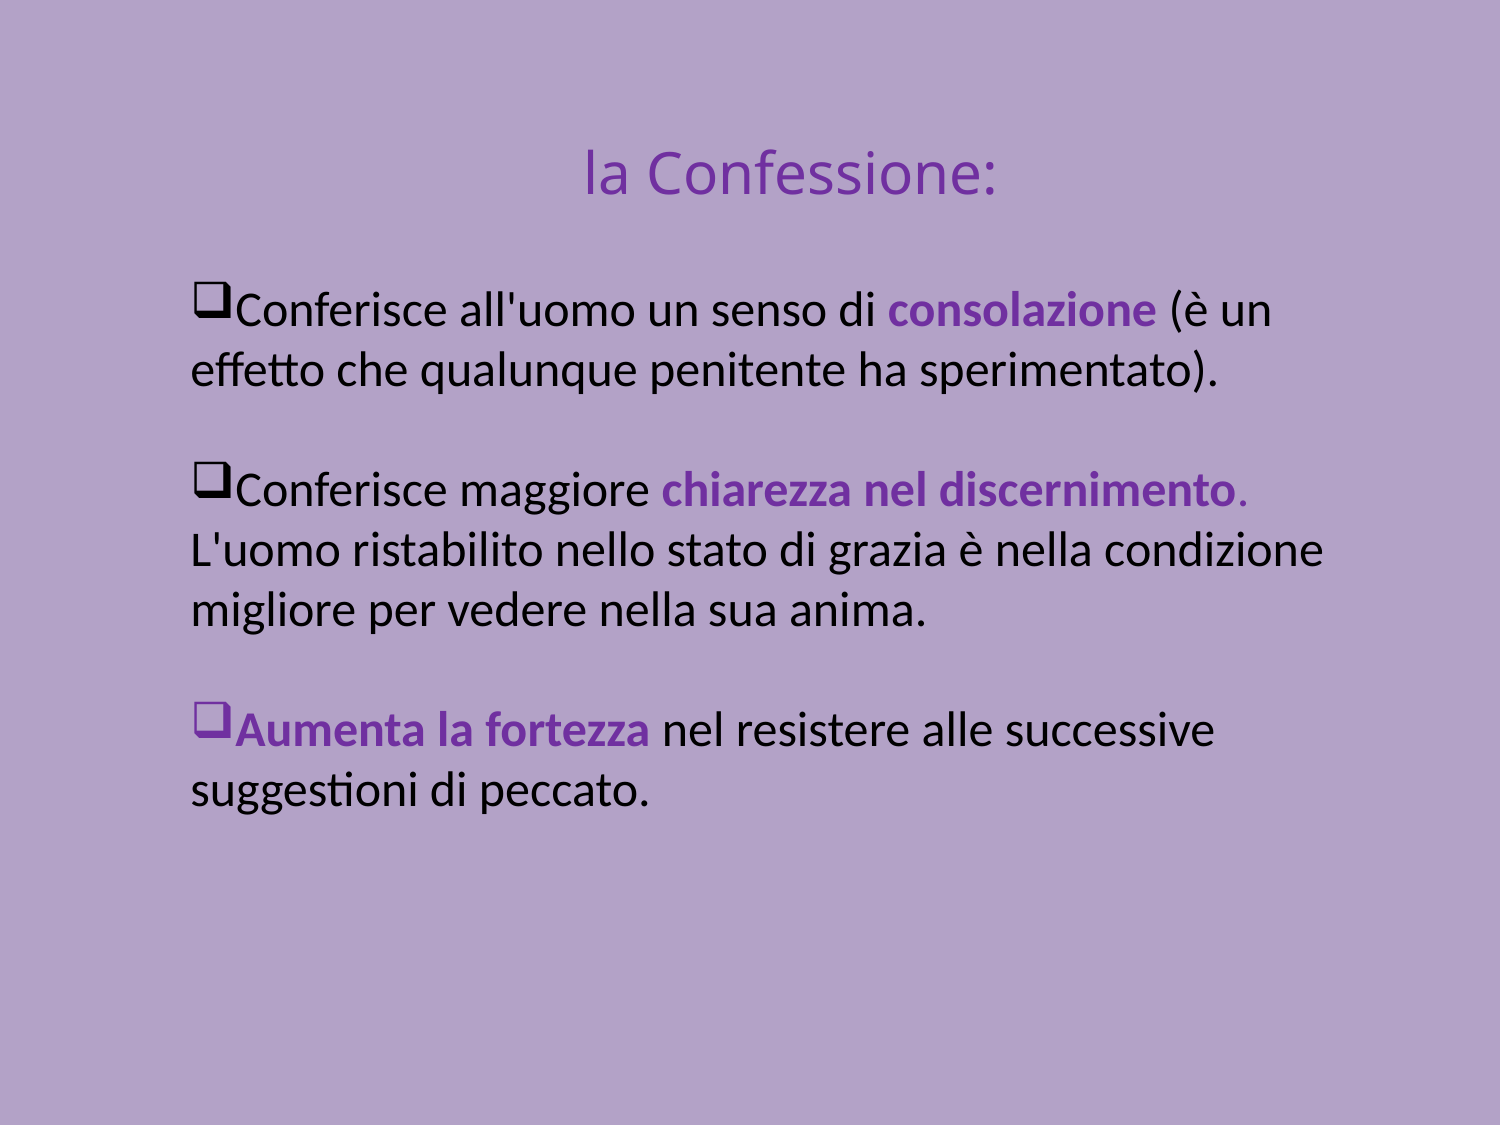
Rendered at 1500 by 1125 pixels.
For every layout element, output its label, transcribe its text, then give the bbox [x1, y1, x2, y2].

text_box la Confessione: Conferisce all'uomo un senso di consolazione (è un effetto che qualunque penitente ha sperimentato). Conferisce maggiore chiarezza nel discernimento. L'uomo ristabilito nello stato di grazia è nella condizione migliore per vedere nella sua anima. Aumenta la fortezza nel resistere alle successive suggestioni di peccato. [175, 128, 1407, 884]
